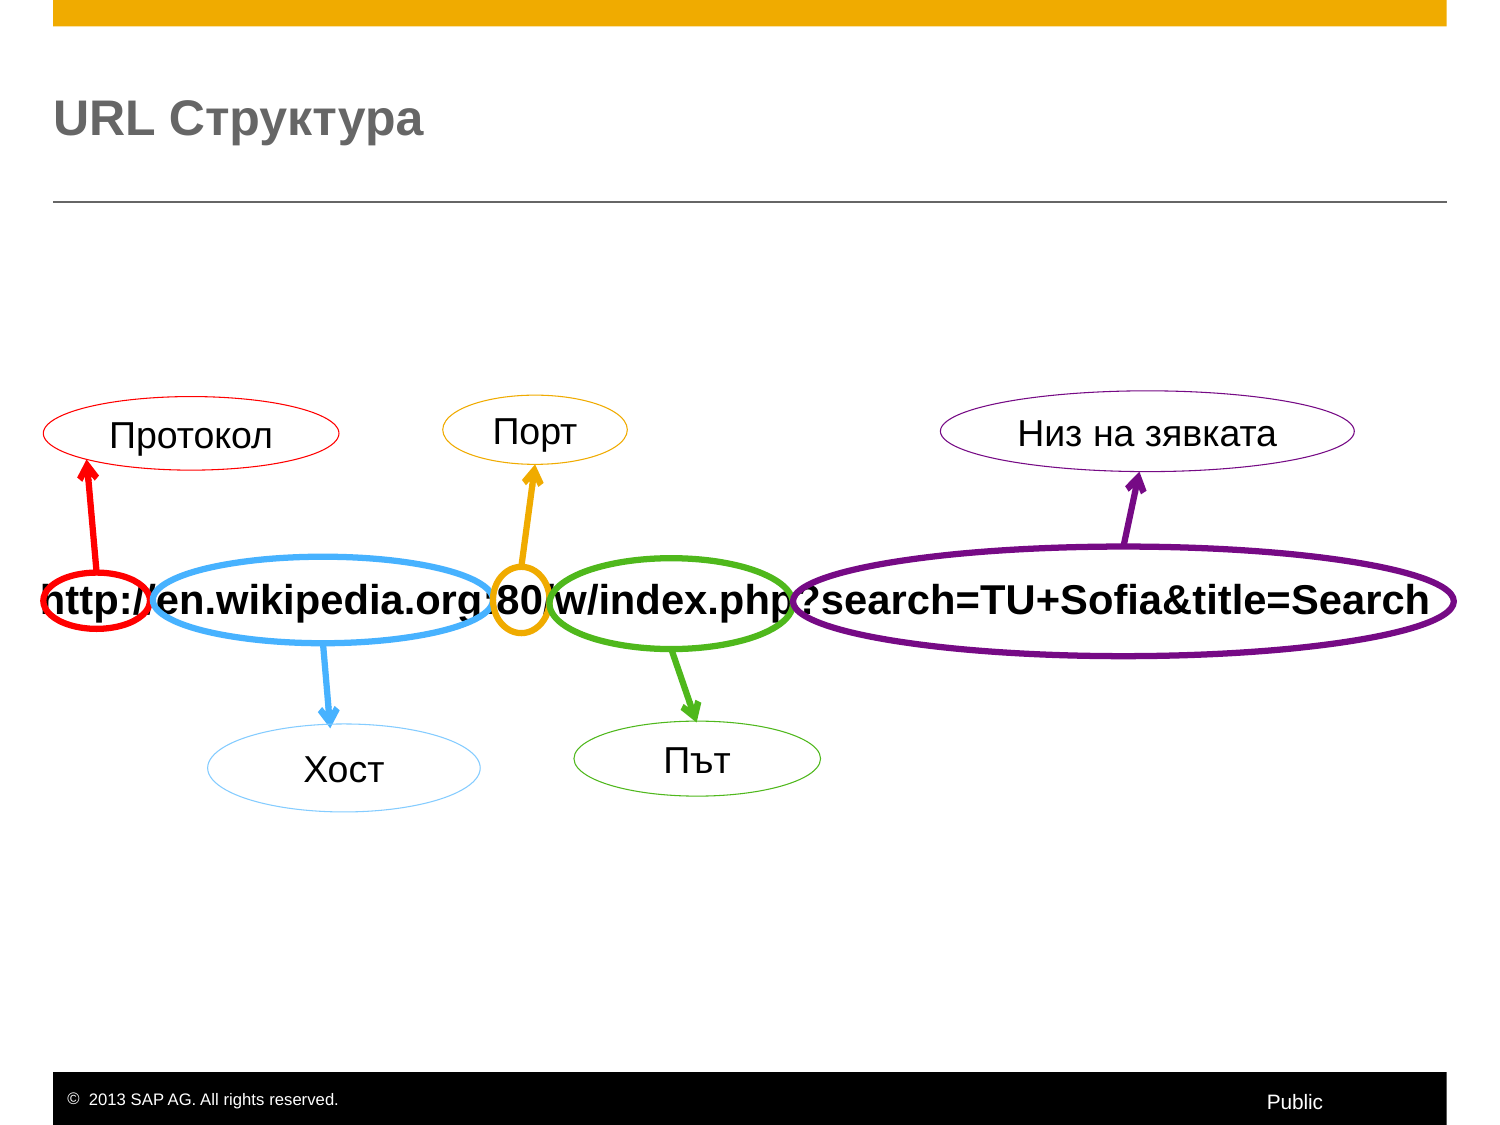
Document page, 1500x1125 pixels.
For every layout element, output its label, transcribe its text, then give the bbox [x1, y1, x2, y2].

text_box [1123, 471, 1140, 547]
text_box [152, 556, 493, 644]
text_box Хост [207, 723, 481, 812]
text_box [86, 459, 97, 573]
text_box Низ на зявката [940, 390, 1355, 472]
text_box [792, 546, 1454, 657]
text_box Порт [442, 395, 628, 465]
text_box [549, 558, 793, 650]
text_box [492, 567, 550, 634]
text_box Протокол [43, 396, 339, 471]
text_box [322, 642, 331, 729]
text_box Път [573, 721, 821, 797]
title URL Структура [53, 53, 1447, 178]
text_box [671, 648, 697, 723]
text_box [521, 464, 536, 568]
list http://en.wikipedia.org:80/w/index.php?search=TU+Sofia&title=Search [36, 277, 1447, 998]
text_box [43, 572, 151, 629]
